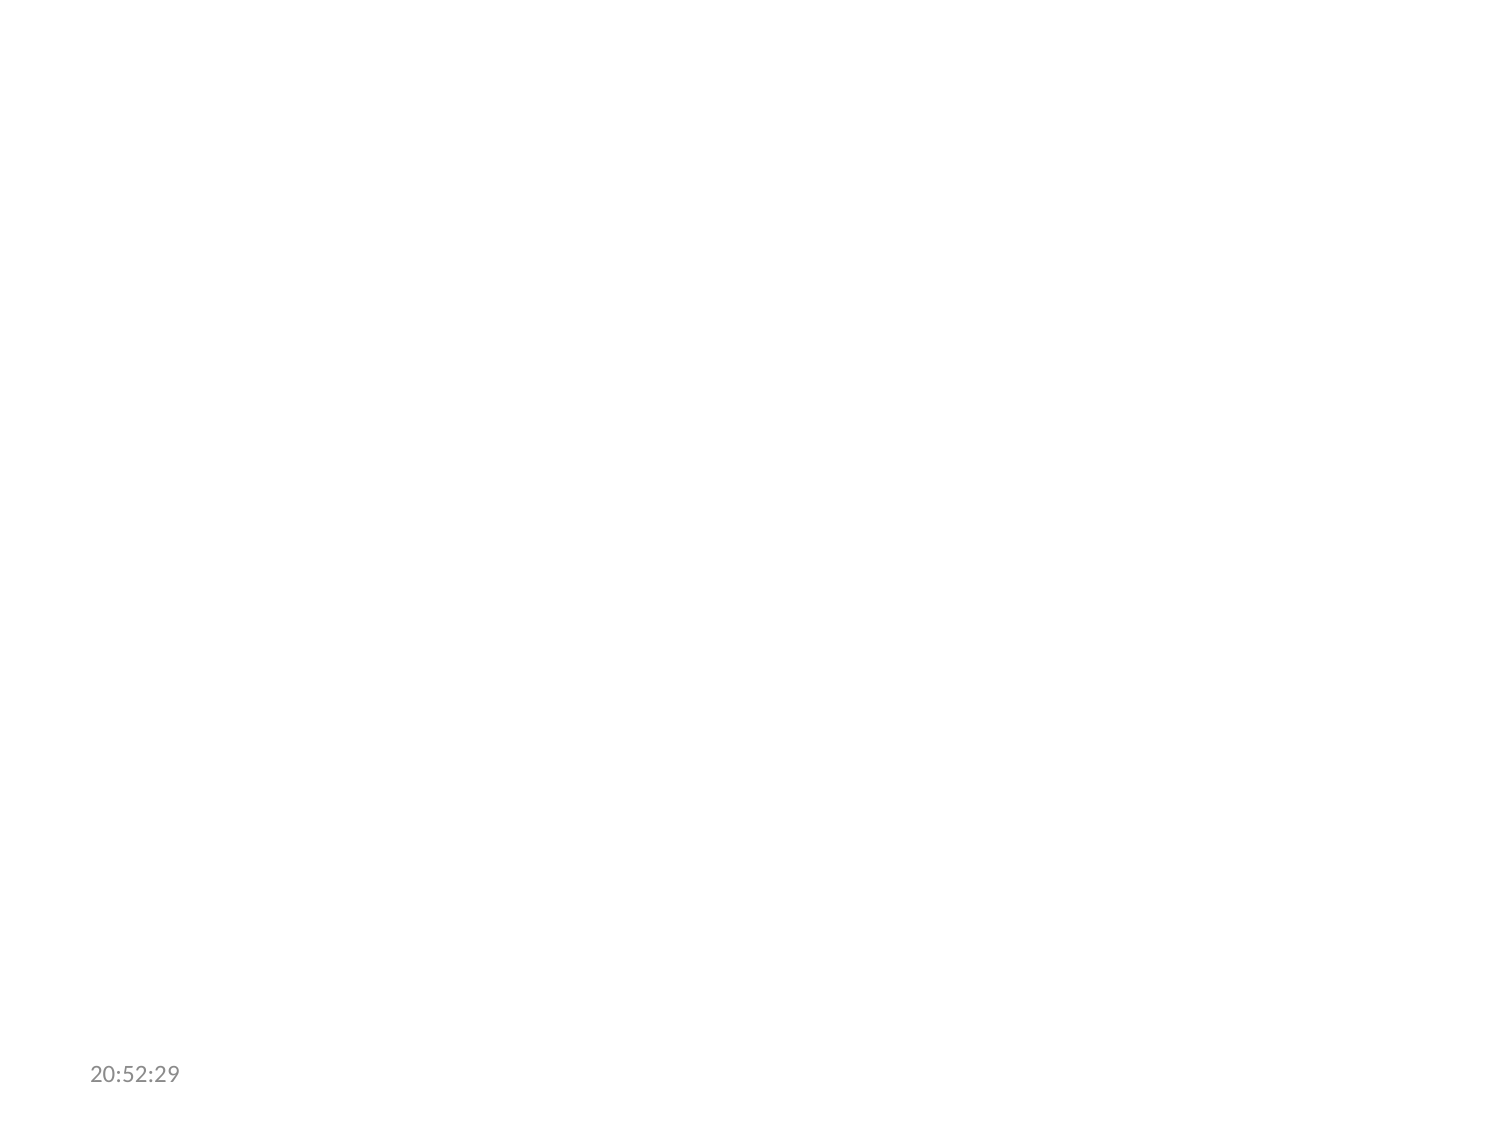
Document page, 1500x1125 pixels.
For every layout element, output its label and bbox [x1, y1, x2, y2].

slide_number [75, 1042, 425, 1103]
